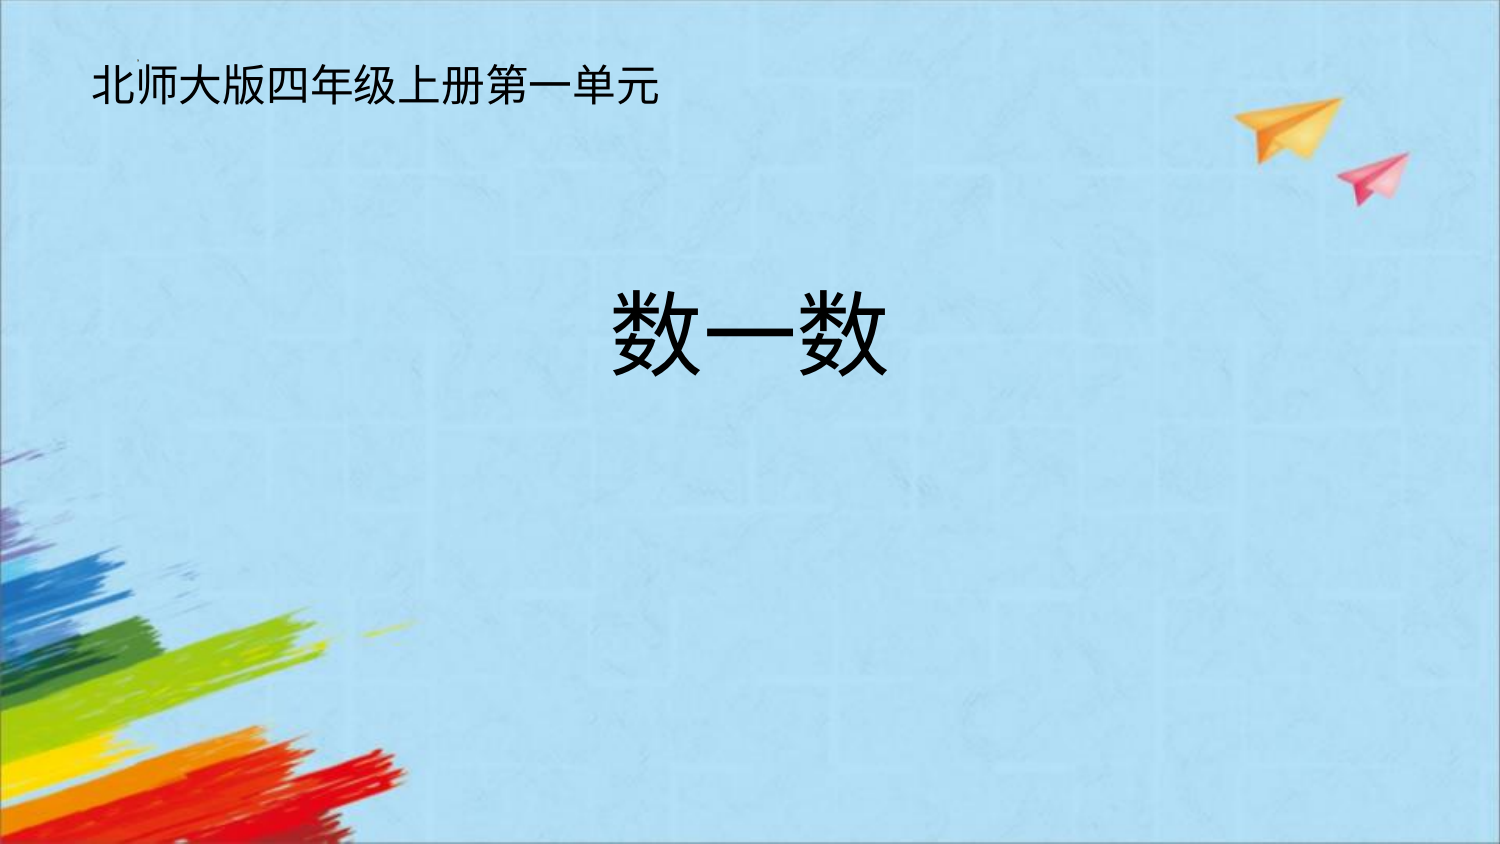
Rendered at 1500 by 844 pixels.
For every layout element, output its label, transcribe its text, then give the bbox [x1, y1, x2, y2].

picture [0, 0, 1500, 268]
picture [0, 396, 1500, 844]
text_box 北师大版四年级上册第一单元 [76, 50, 721, 121]
text_box 数一数 [0, 268, 1500, 396]
